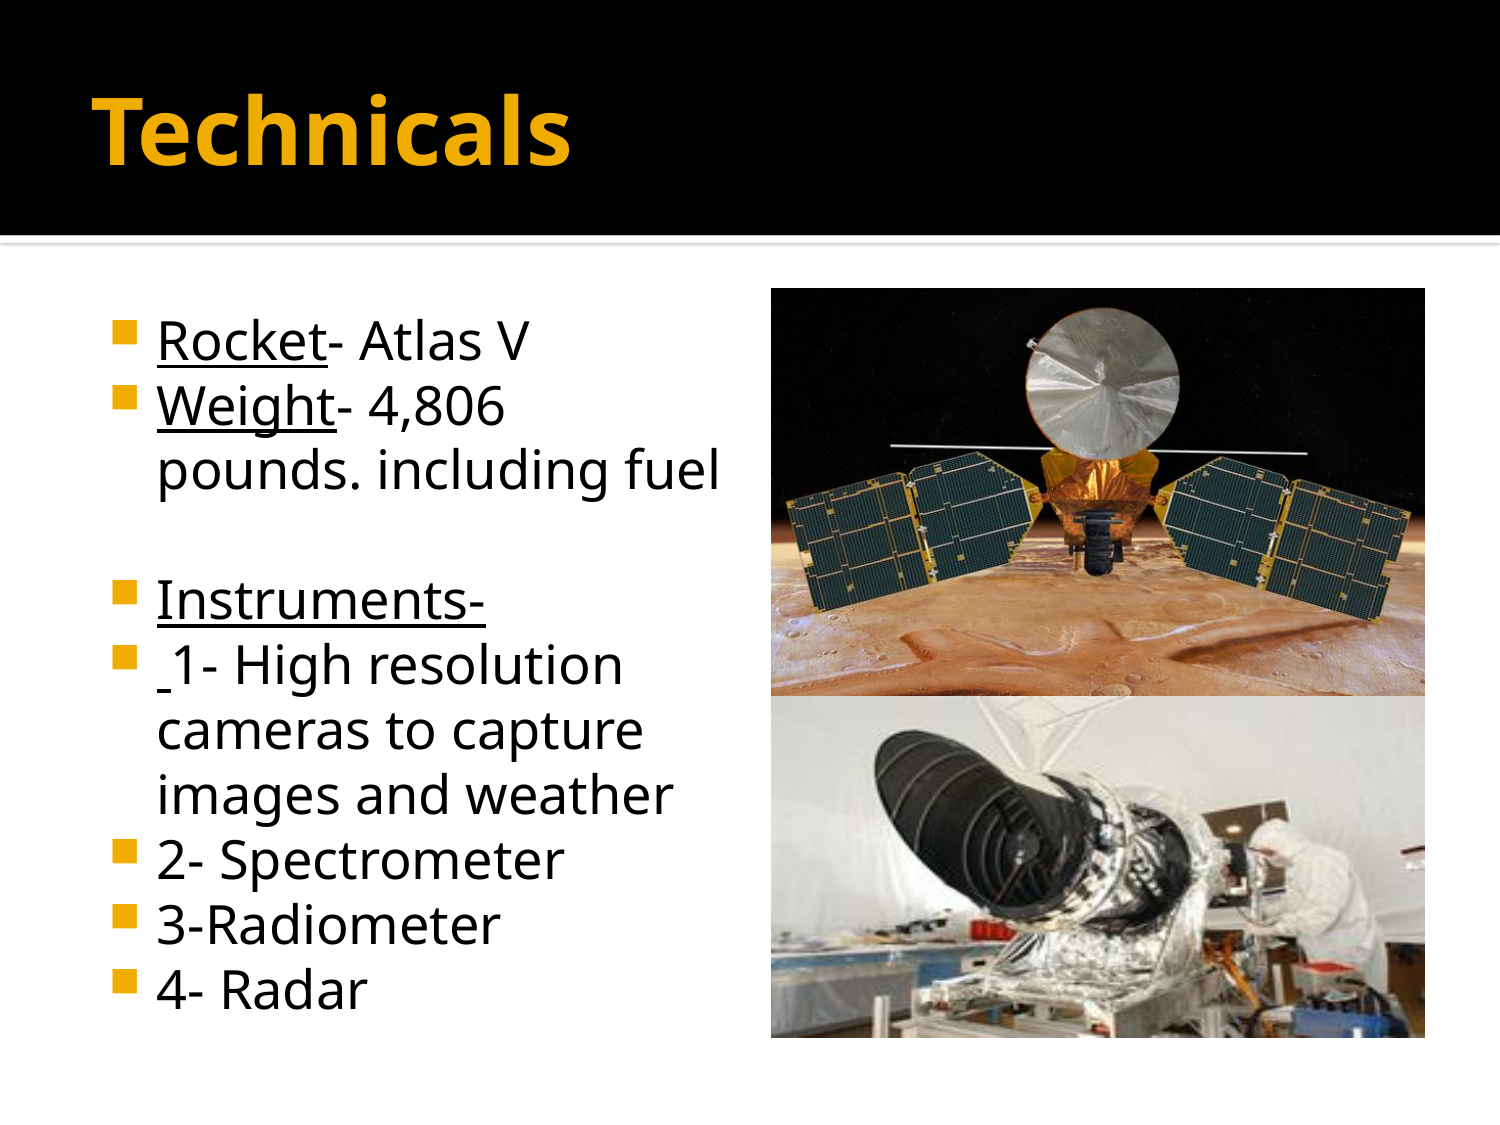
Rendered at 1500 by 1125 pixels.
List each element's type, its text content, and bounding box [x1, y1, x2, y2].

picture [771, 288, 1425, 1038]
title Technicals [75, 24, 1425, 231]
list Rocket- Atlas V Weight- 4,806 pounds. including fuel Instruments- 1- High resolution cameras to capture images and weather 2- Spectrometer 3-Radiometer 4- Radar [75, 291, 738, 1050]
